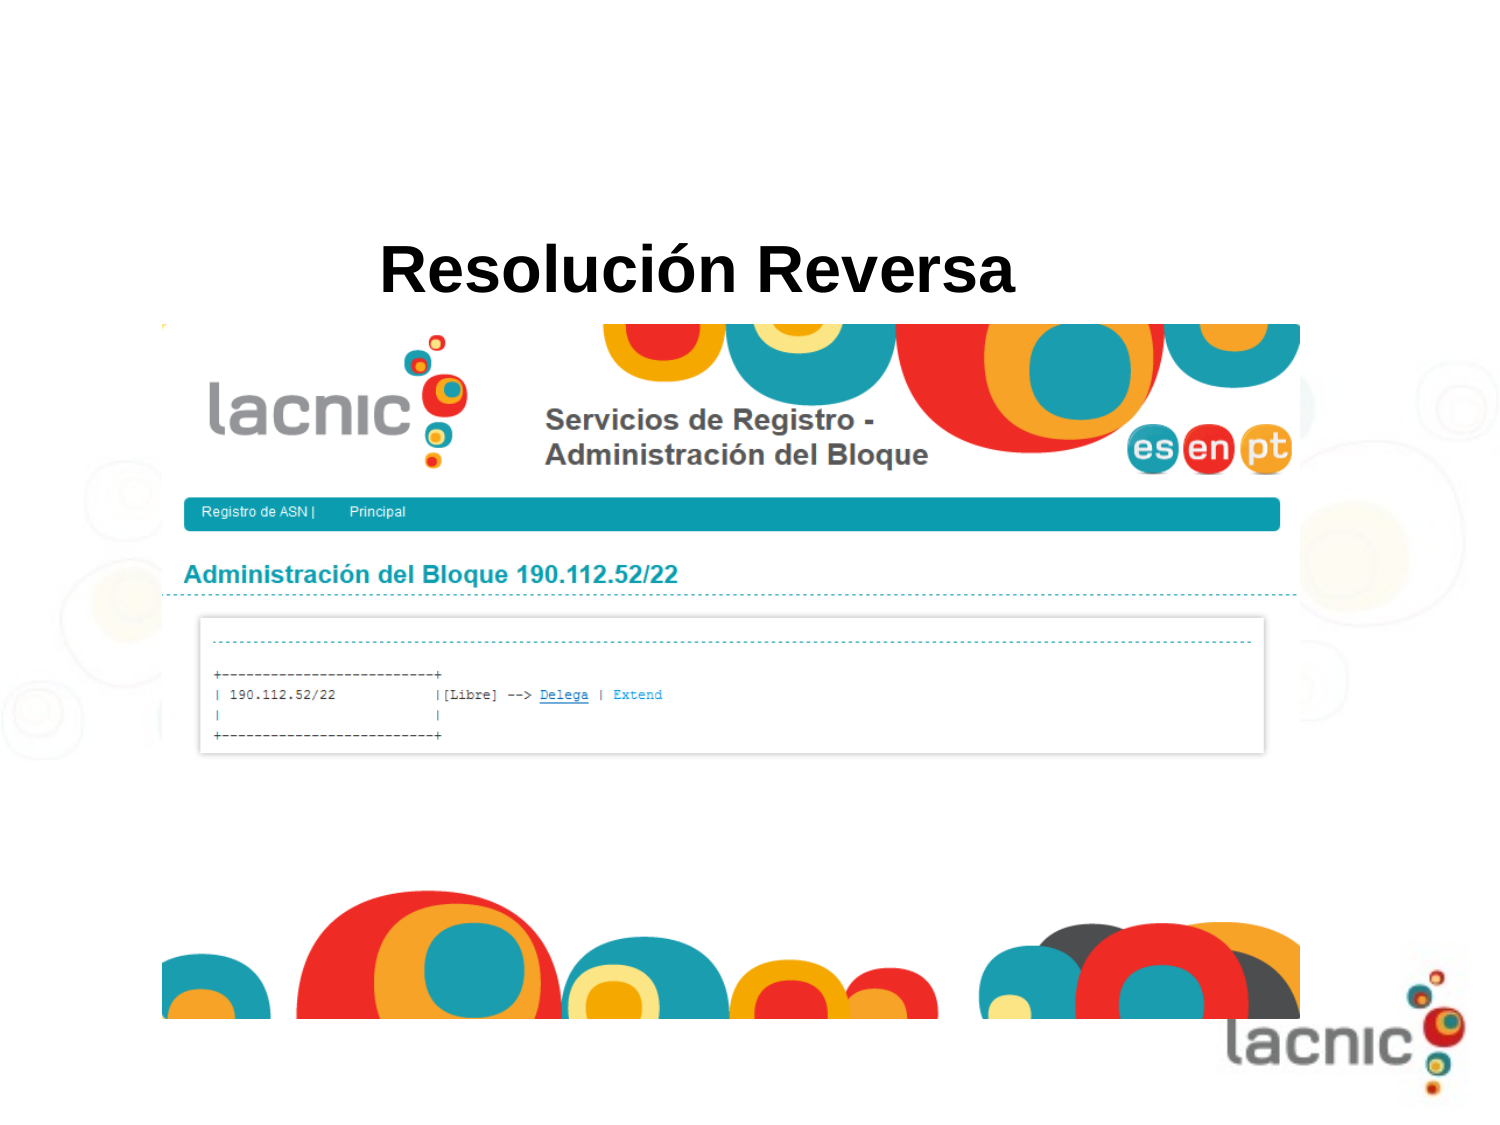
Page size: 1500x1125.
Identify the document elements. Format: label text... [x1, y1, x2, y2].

picture [0, 0, 1500, 1125]
text_box Resolución Reversa [354, 206, 1042, 323]
